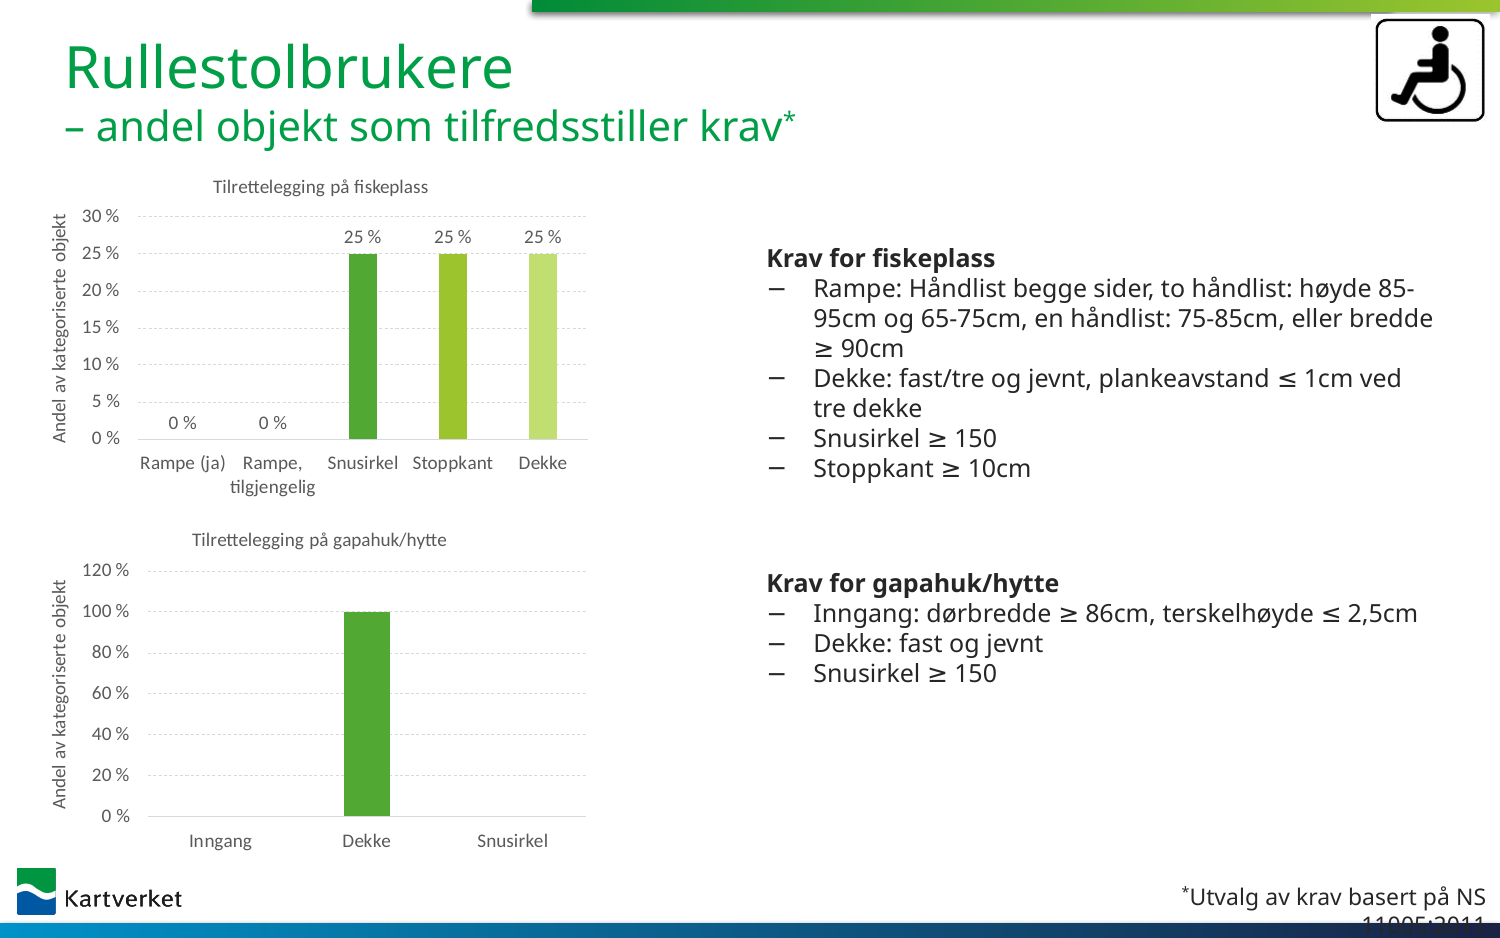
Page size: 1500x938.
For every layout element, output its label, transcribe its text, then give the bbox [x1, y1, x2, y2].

text_box Rullestolbrukere – andel objekt som tilfredsstiller krav* [49, 29, 1431, 158]
picture [41, 166, 599, 505]
text_box Krav for fiskeplass Rampe: Håndlist begge sider, to håndlist: høyde 85-95cm og 65-75cm, en håndlist: 75-85cm, eller bredde ≥ 90cm Dekke: fast/tre og jevnt, plankeavstand ≤ 1cm ved tre dekke Snusirkel ≥ 150 Stoppkant ≥ 10cm [751, 235, 1452, 490]
picture [1371, 13, 1491, 127]
picture [41, 520, 597, 859]
text_box *Utvalg av krav basert på NS 11005:2011 [1068, 873, 1500, 938]
text_box Krav for gapahuk/hytte Inngang: dørbredde ≥ 86cm, terskelhøyde ≤ 2,5cm Dekke: fast og jevnt Snusirkel ≥ 150 [751, 560, 1452, 695]
